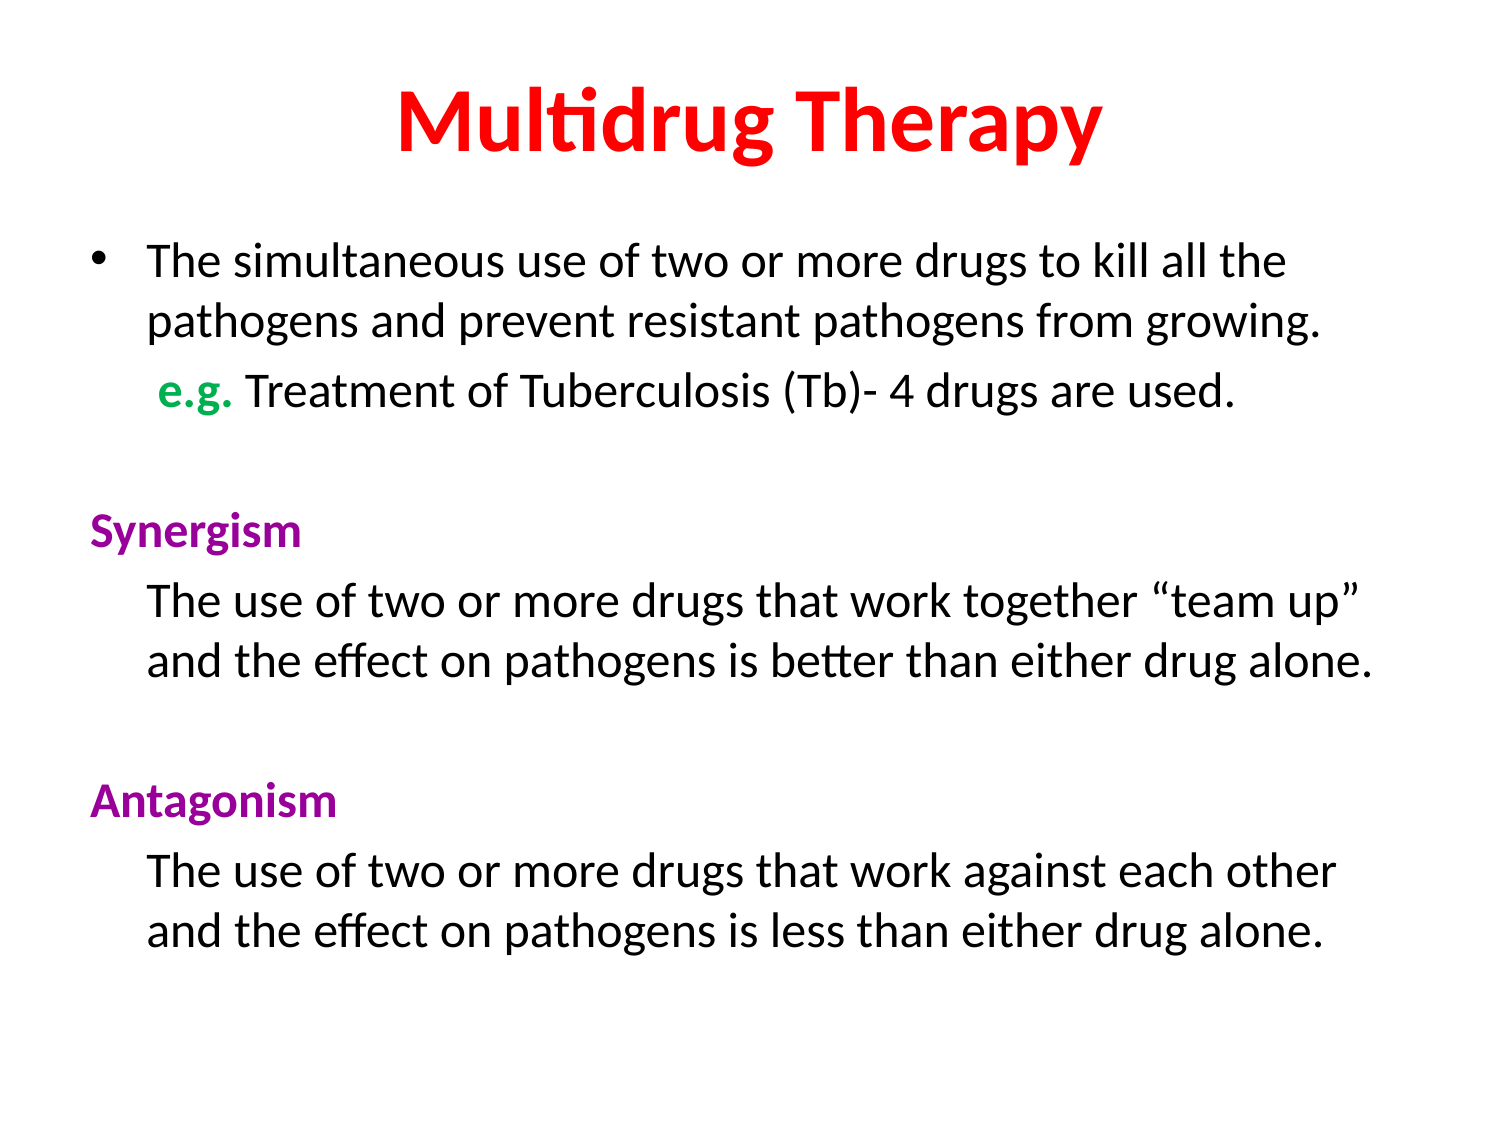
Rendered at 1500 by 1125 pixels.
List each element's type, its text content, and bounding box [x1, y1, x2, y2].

title Multidrug Therapy [75, 45, 1425, 185]
list The simultaneous use of two or more drugs to kill all the pathogens and prevent resistant pathogens from growing. e.g. Treatment of Tuberculosis (Tb)- 4 drugs are used. Synergism The use of two or more drugs that work together “team up” and the effect on pathogens is better than either drug alone. Antagonism The use of two or more drugs that work against each other and the effect on pathogens is less than either drug alone. [75, 219, 1425, 1005]
